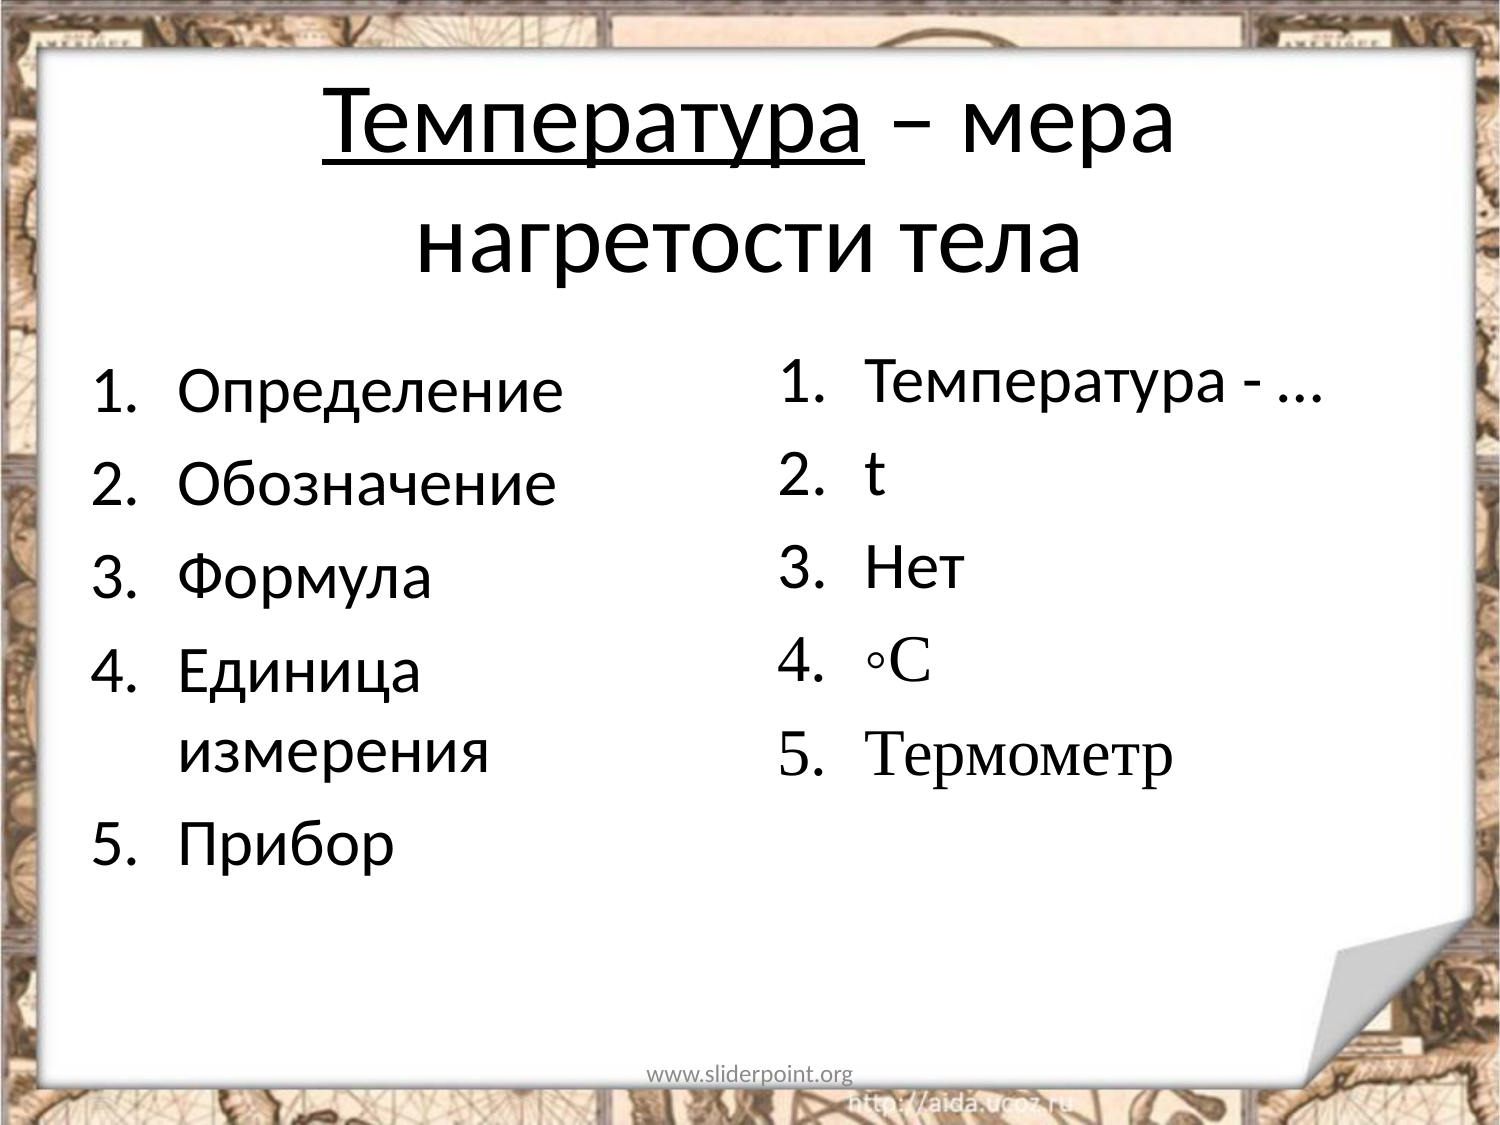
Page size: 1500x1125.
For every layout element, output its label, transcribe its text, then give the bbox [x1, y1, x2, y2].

picture [0, 0, 1500, 1125]
footer www.sliderpoint.org [512, 1042, 988, 1103]
list Определение Обозначение Формула Единица измерения Прибор [74, 337, 738, 1081]
title Температура – мера нагретости тела [74, 138, 1426, 327]
list Температура - … t Нет ◦С Термометр [762, 327, 1426, 1071]
